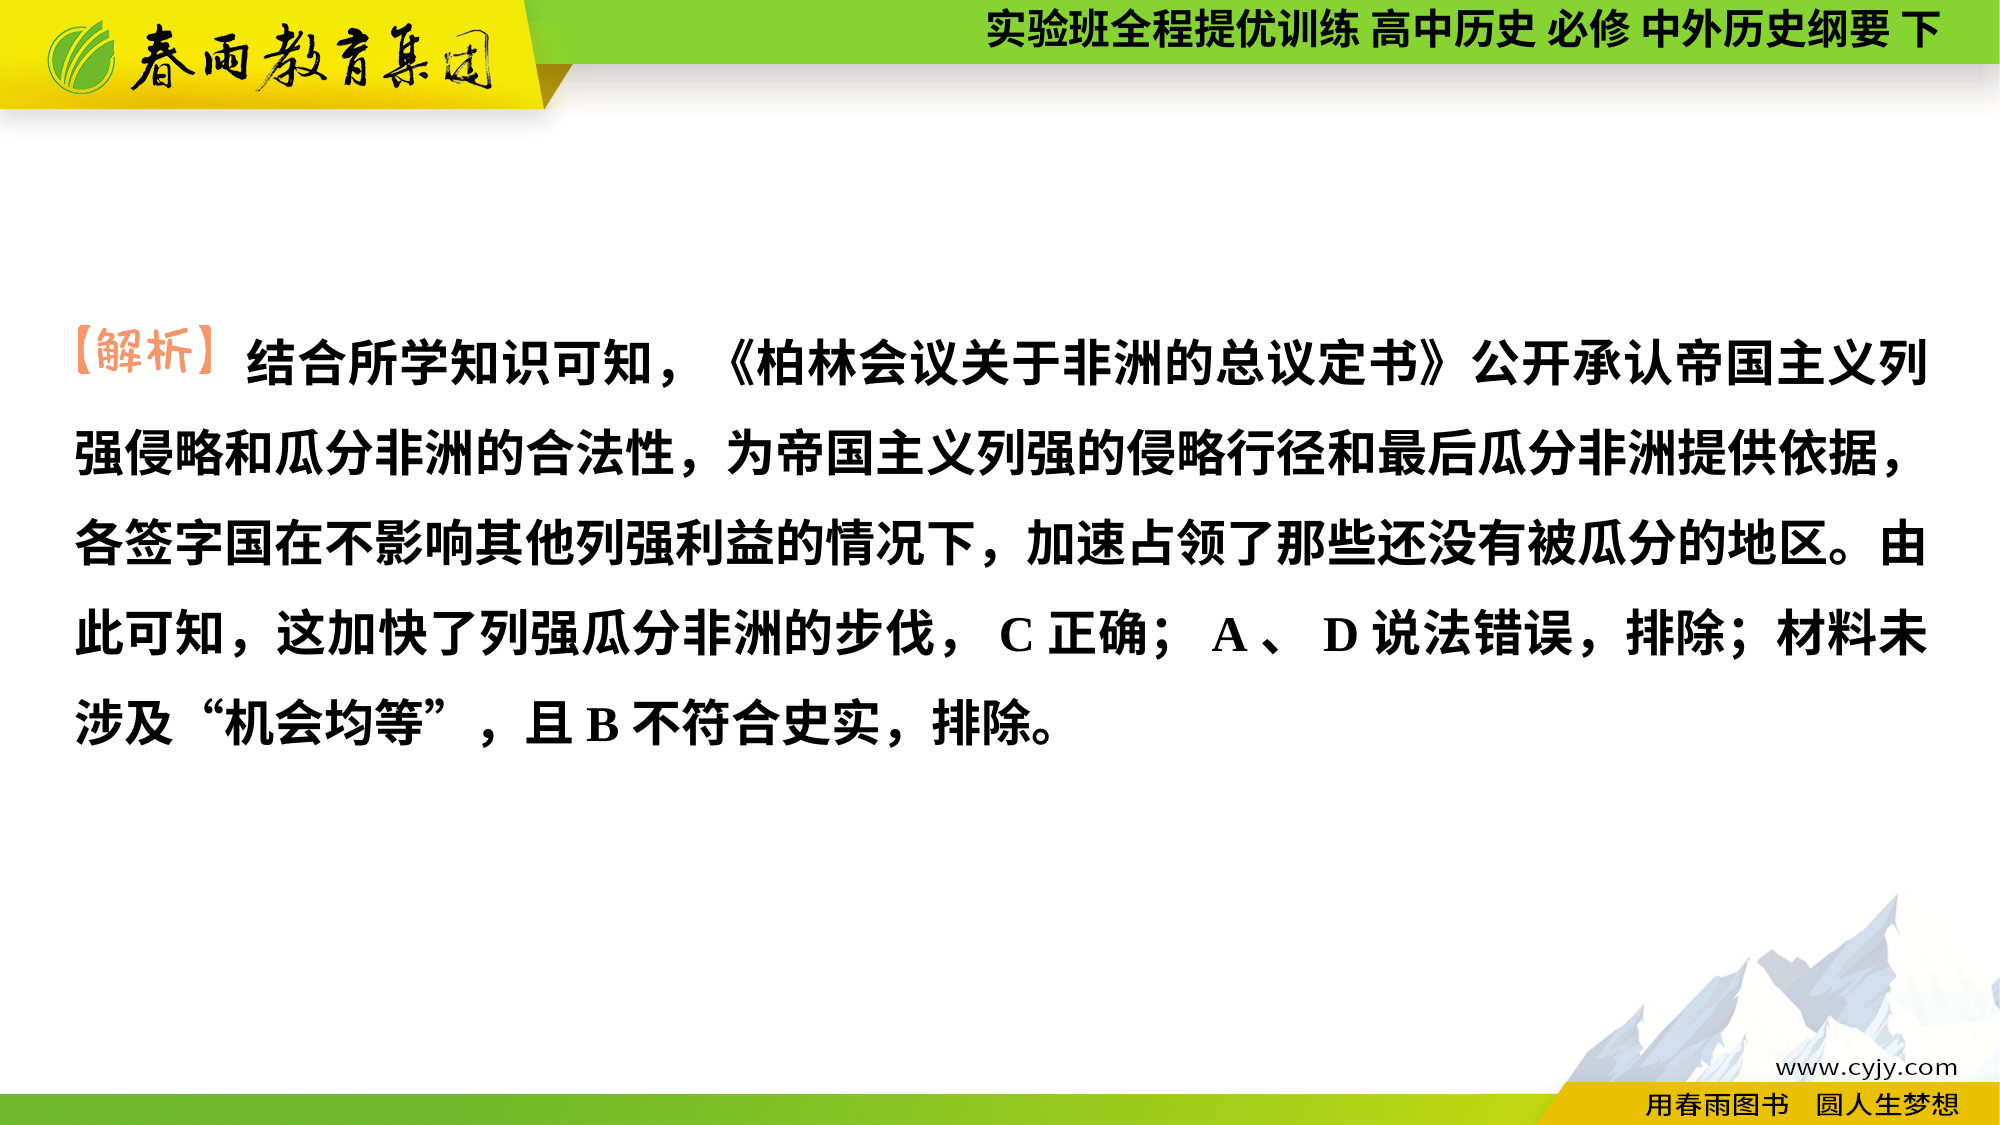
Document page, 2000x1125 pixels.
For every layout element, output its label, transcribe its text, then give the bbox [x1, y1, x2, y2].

picture [0, 0, 2000, 1125]
list 结合所学知识可知，《柏林会议关于非洲的总议定书》公开承认帝国主义列强侵略和瓜分非洲的合法性，为帝国主义列强的侵略行径和最后瓜分非洲提供依据，各签字国在不影响其他列强利益的情况下，加速占领了那些还没有被瓜分的地区。由此可知，这加快了列强瓜分非洲的步伐，C正确；A、D说法错误，排除；材料未涉及“机会均等”，且B不符合史实，排除。 [59, 293, 1944, 752]
